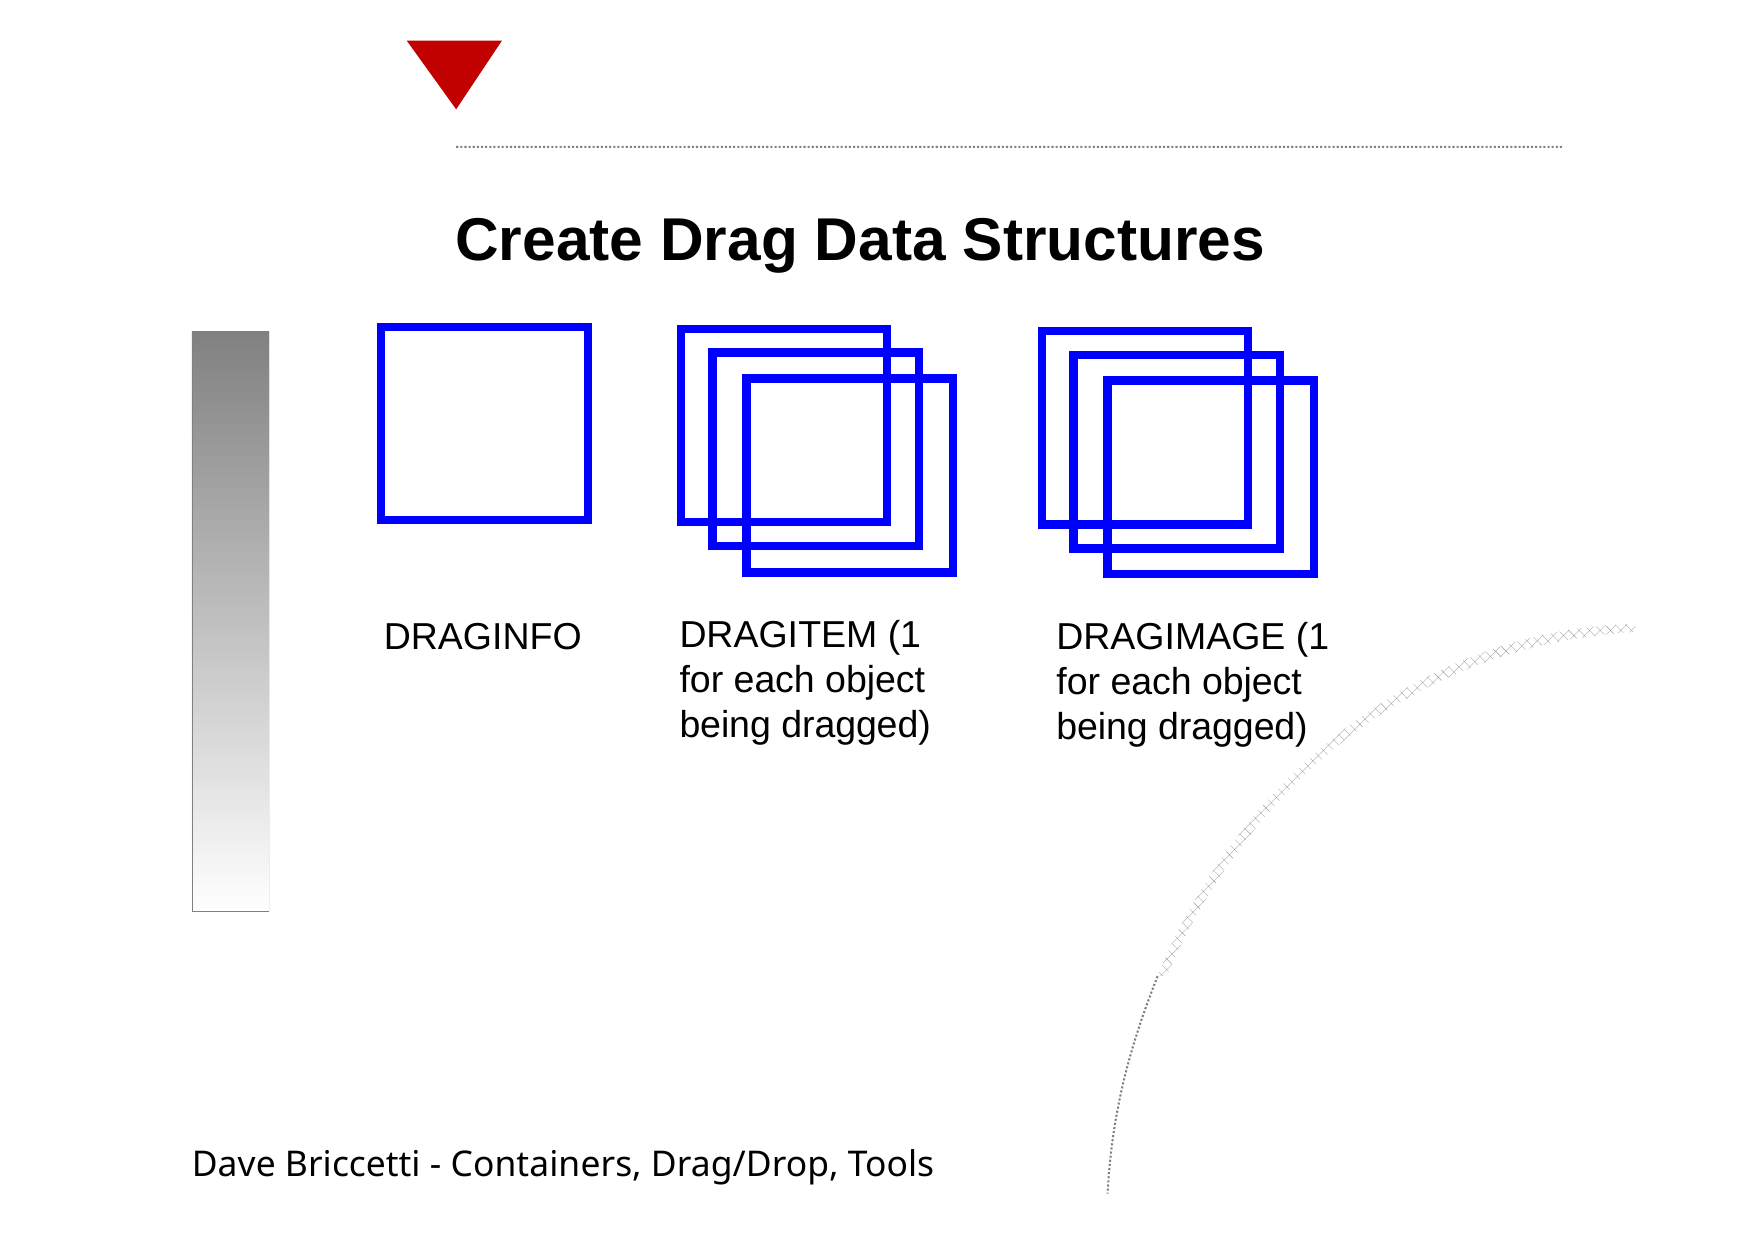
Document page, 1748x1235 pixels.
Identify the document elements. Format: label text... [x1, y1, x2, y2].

text_box [406, 40, 503, 110]
text_box [1157, 624, 1636, 977]
text_box DRAGITEM (1 for each object being dragged) [679, 610, 955, 746]
text_box [381, 326, 588, 521]
text_box [1073, 354, 1280, 549]
text_box [712, 352, 919, 547]
text_box Dave Briccetti - Containers, Drag/Drop, Tools [191, 1141, 1505, 1184]
text_box [1107, 380, 1314, 575]
text_box DRAGIMAGE (1 for each object being dragged) [1056, 611, 1332, 747]
text_box DRAGINFO [384, 611, 588, 657]
text_box [191, 331, 270, 912]
text_box [680, 328, 887, 523]
text_box [1041, 330, 1249, 525]
text_box Create Drag Data Structures [455, 200, 1568, 273]
text_box [1112, 976, 1158, 1141]
text_box [746, 378, 953, 573]
